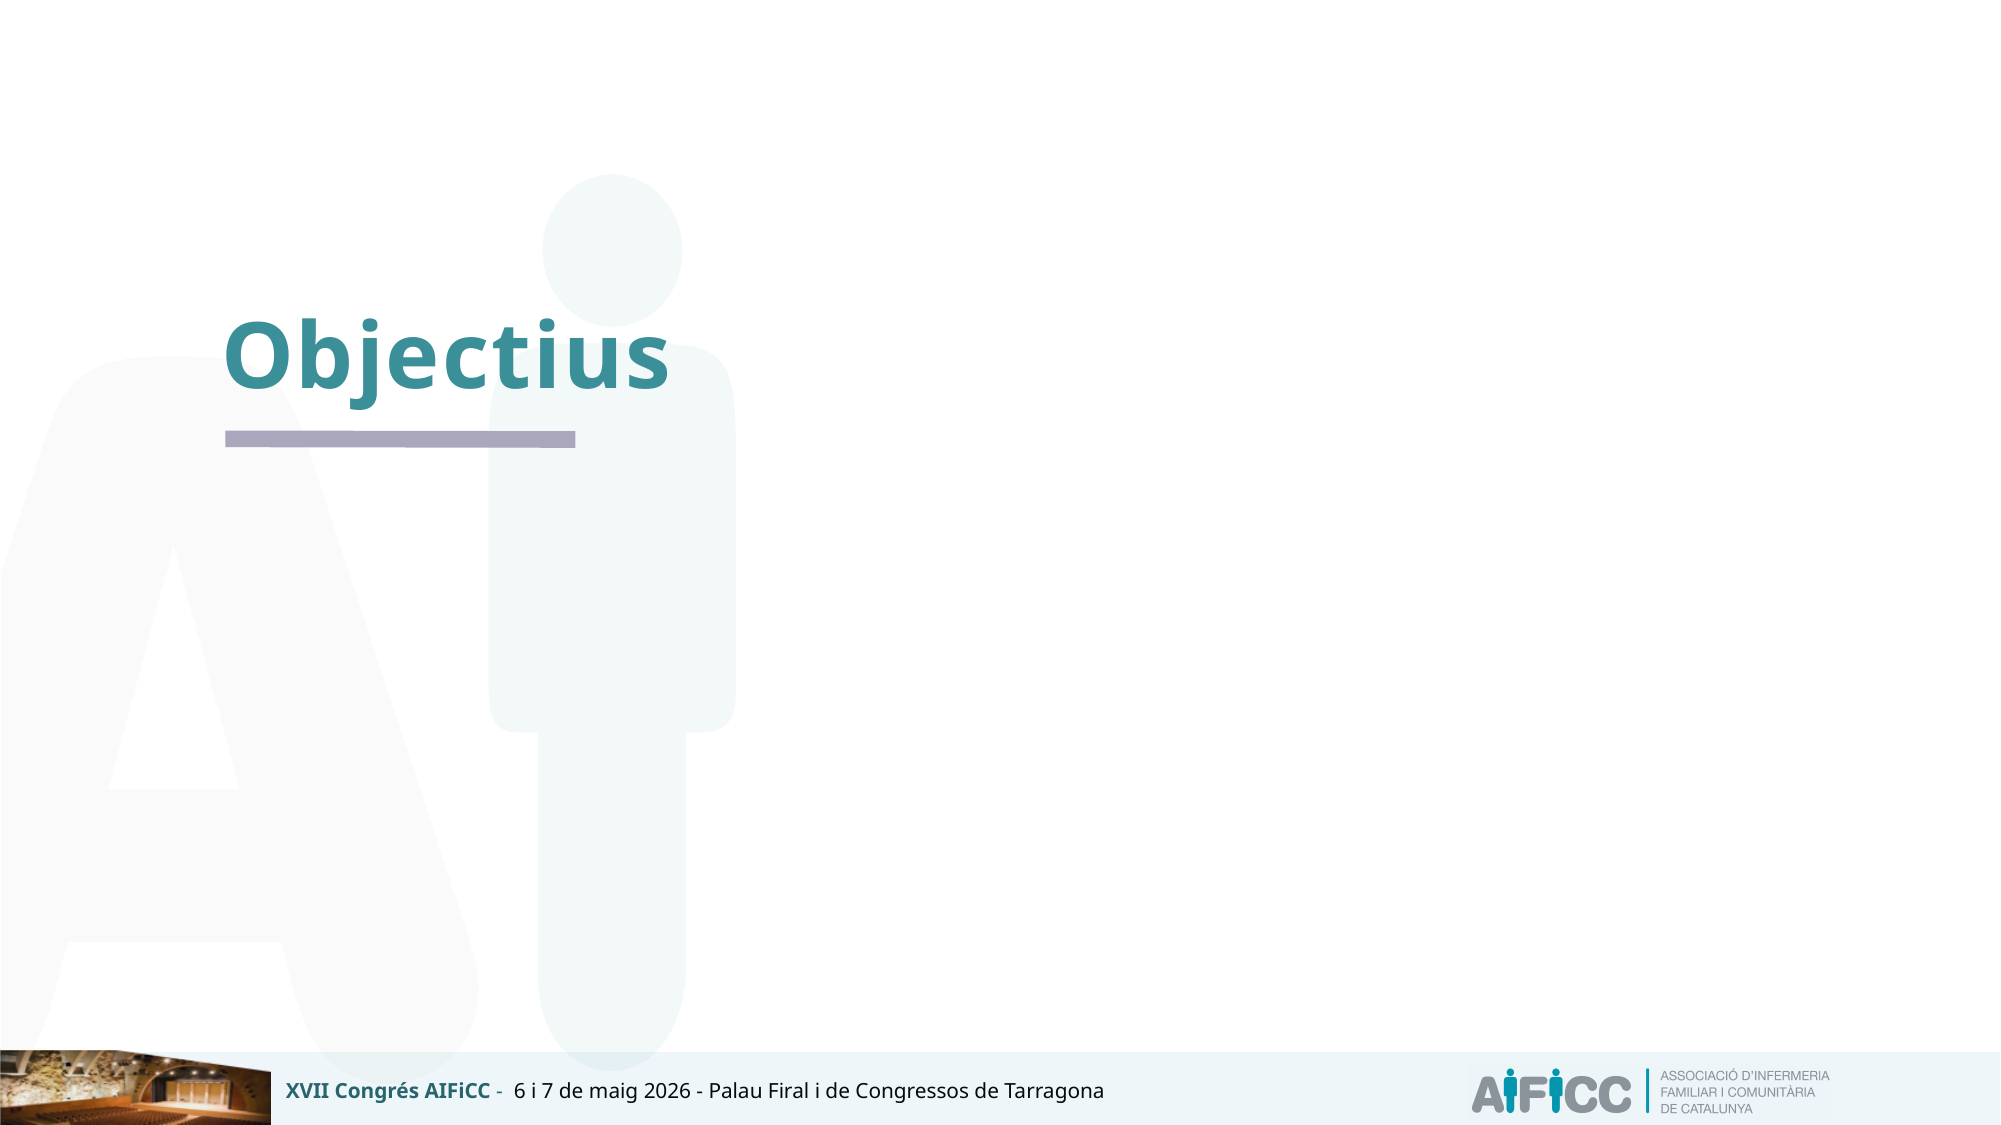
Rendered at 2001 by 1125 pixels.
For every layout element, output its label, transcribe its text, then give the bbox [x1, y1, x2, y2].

picture [1468, 1063, 1834, 1120]
title Objectius [220, 193, 1921, 407]
picture [0, 174, 736, 1125]
